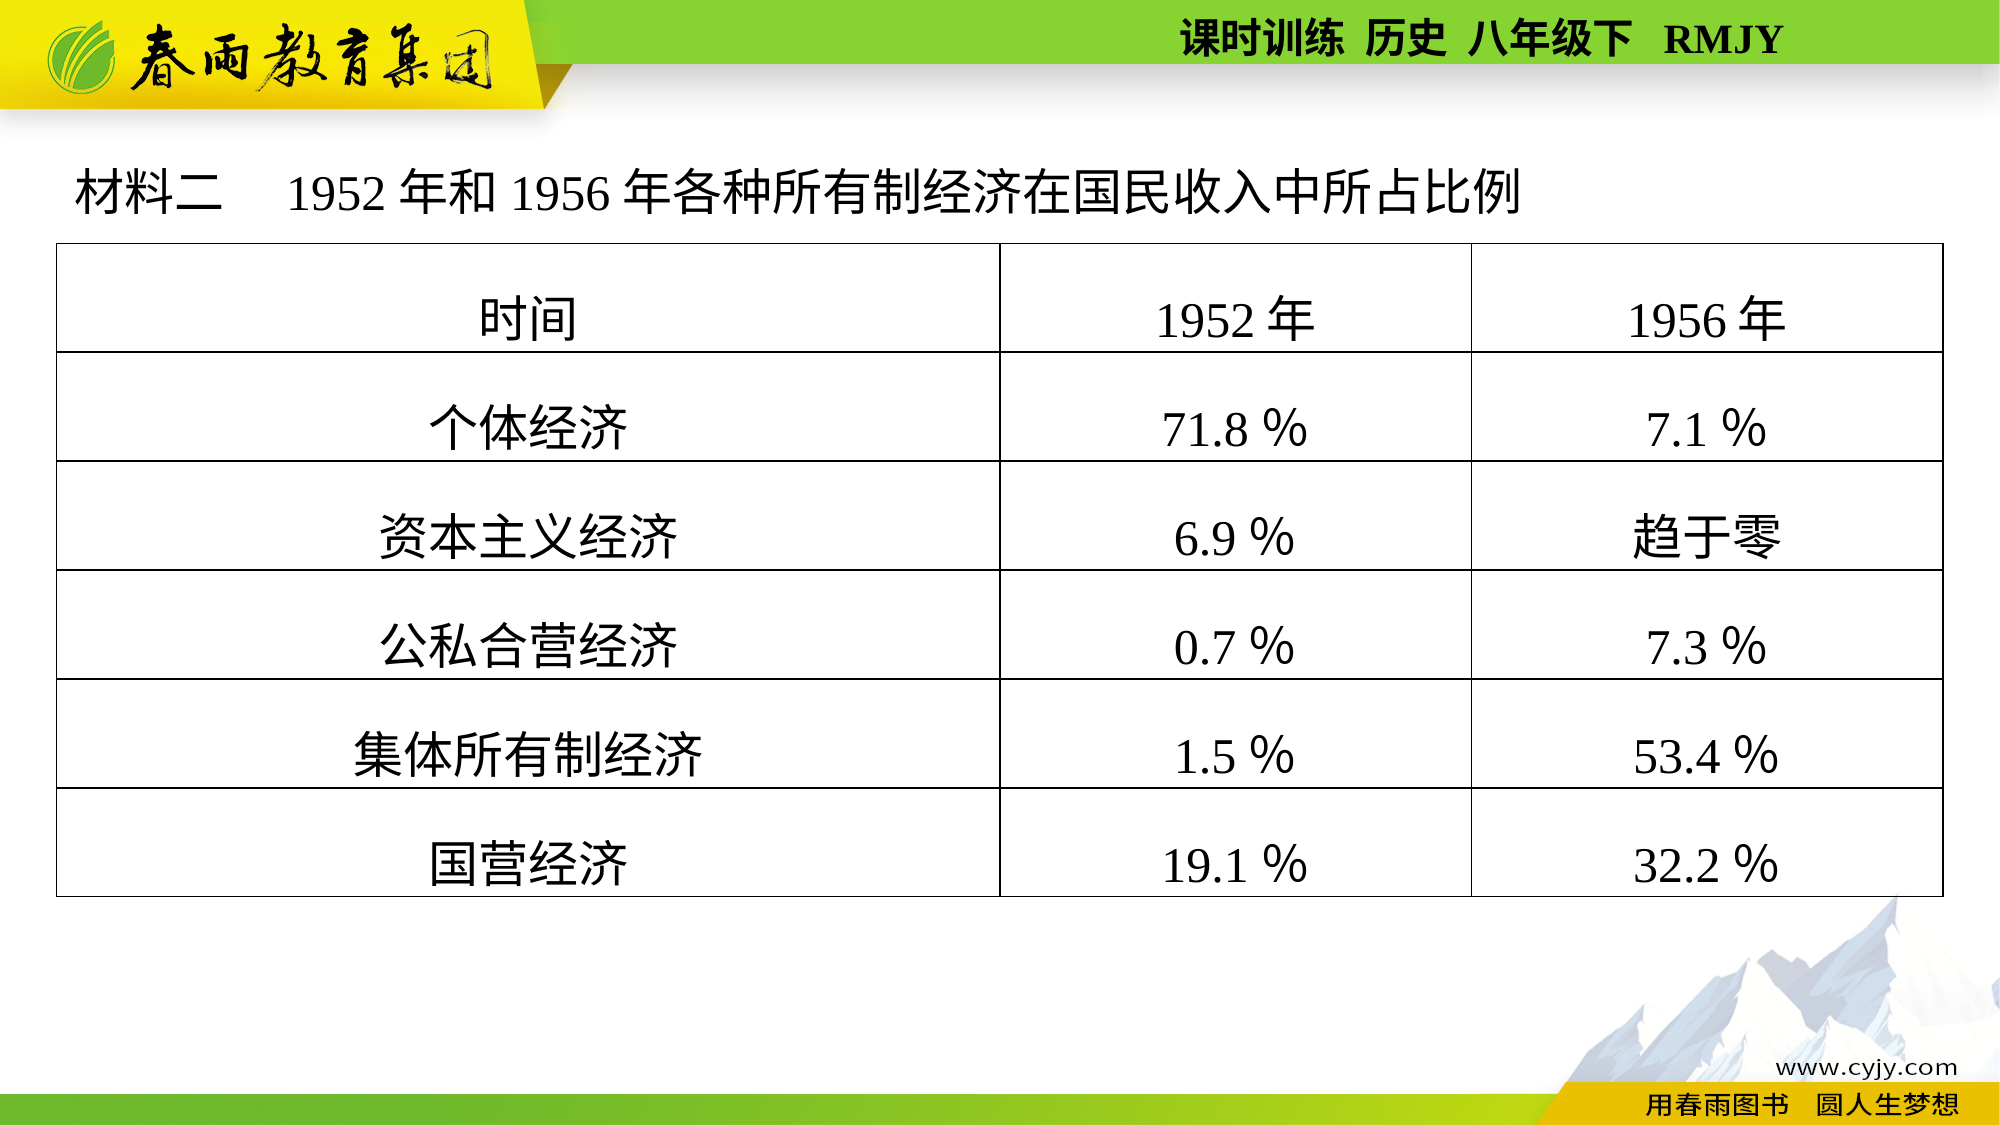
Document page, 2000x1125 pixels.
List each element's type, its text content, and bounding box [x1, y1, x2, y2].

table_cell 32.2％ [1472, 789, 1942, 896]
table_cell 公私合营经济 [57, 571, 999, 678]
table_cell 0.7％ [1001, 571, 1471, 678]
table_header 1952年 [1001, 244, 1471, 351]
table_header 1956年 [1472, 244, 1942, 351]
table_cell 1.5％ [1001, 680, 1471, 787]
table_cell 资本主义经济 [57, 462, 999, 569]
table_cell 趋于零 [1472, 462, 1942, 569]
table_cell 个体经济 [57, 353, 999, 460]
table_cell 53.4％ [1472, 680, 1942, 787]
table_cell 19.1％ [1001, 789, 1471, 896]
table_cell 7.1％ [1472, 353, 1942, 460]
list 材料二 1952年和1956年各种所有制经济在国民收入中所占比例 [59, 122, 1944, 217]
picture [0, 0, 2000, 1125]
table_cell 71.8％ [1001, 353, 1471, 460]
table_header 时间 [57, 244, 999, 351]
table_cell 国营经济 [57, 789, 999, 896]
table_cell 6.9％ [1001, 462, 1471, 569]
table_cell 集体所有制经济 [57, 680, 999, 787]
table_cell 7.3％ [1472, 571, 1942, 678]
